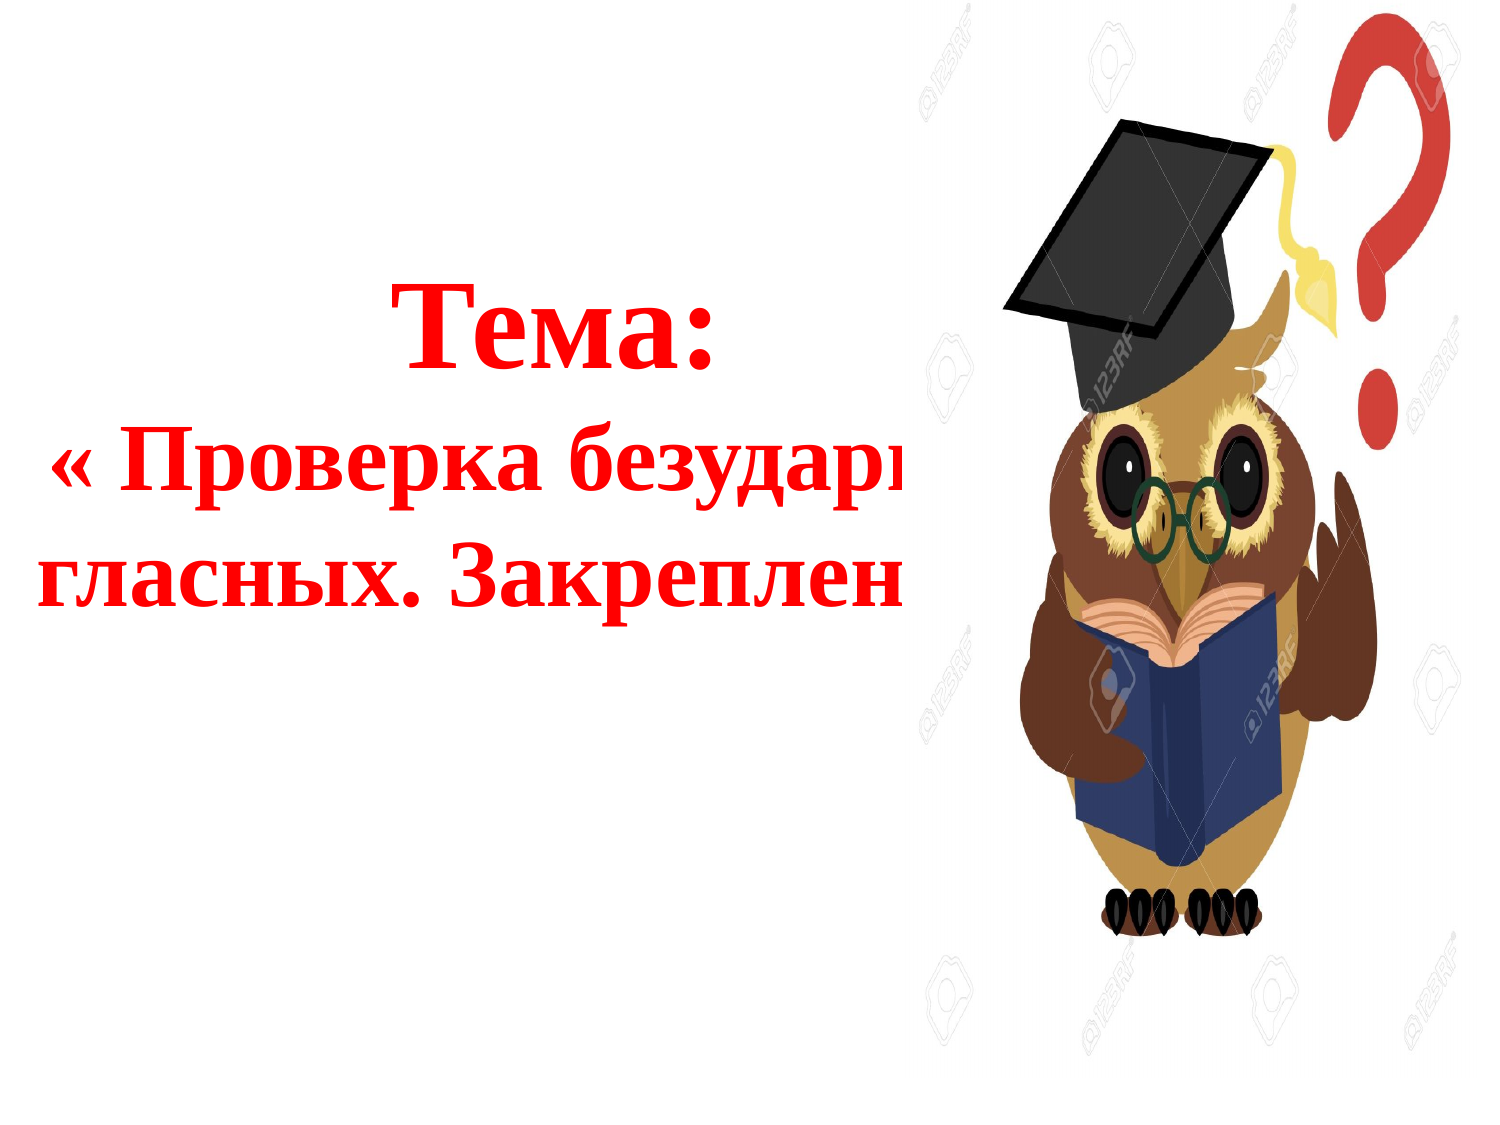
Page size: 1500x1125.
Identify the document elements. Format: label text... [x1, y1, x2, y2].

title Тема: « Проверка безударных гласных. Закрепление.» [0, 0, 896, 1020]
picture [902, 0, 1477, 1079]
